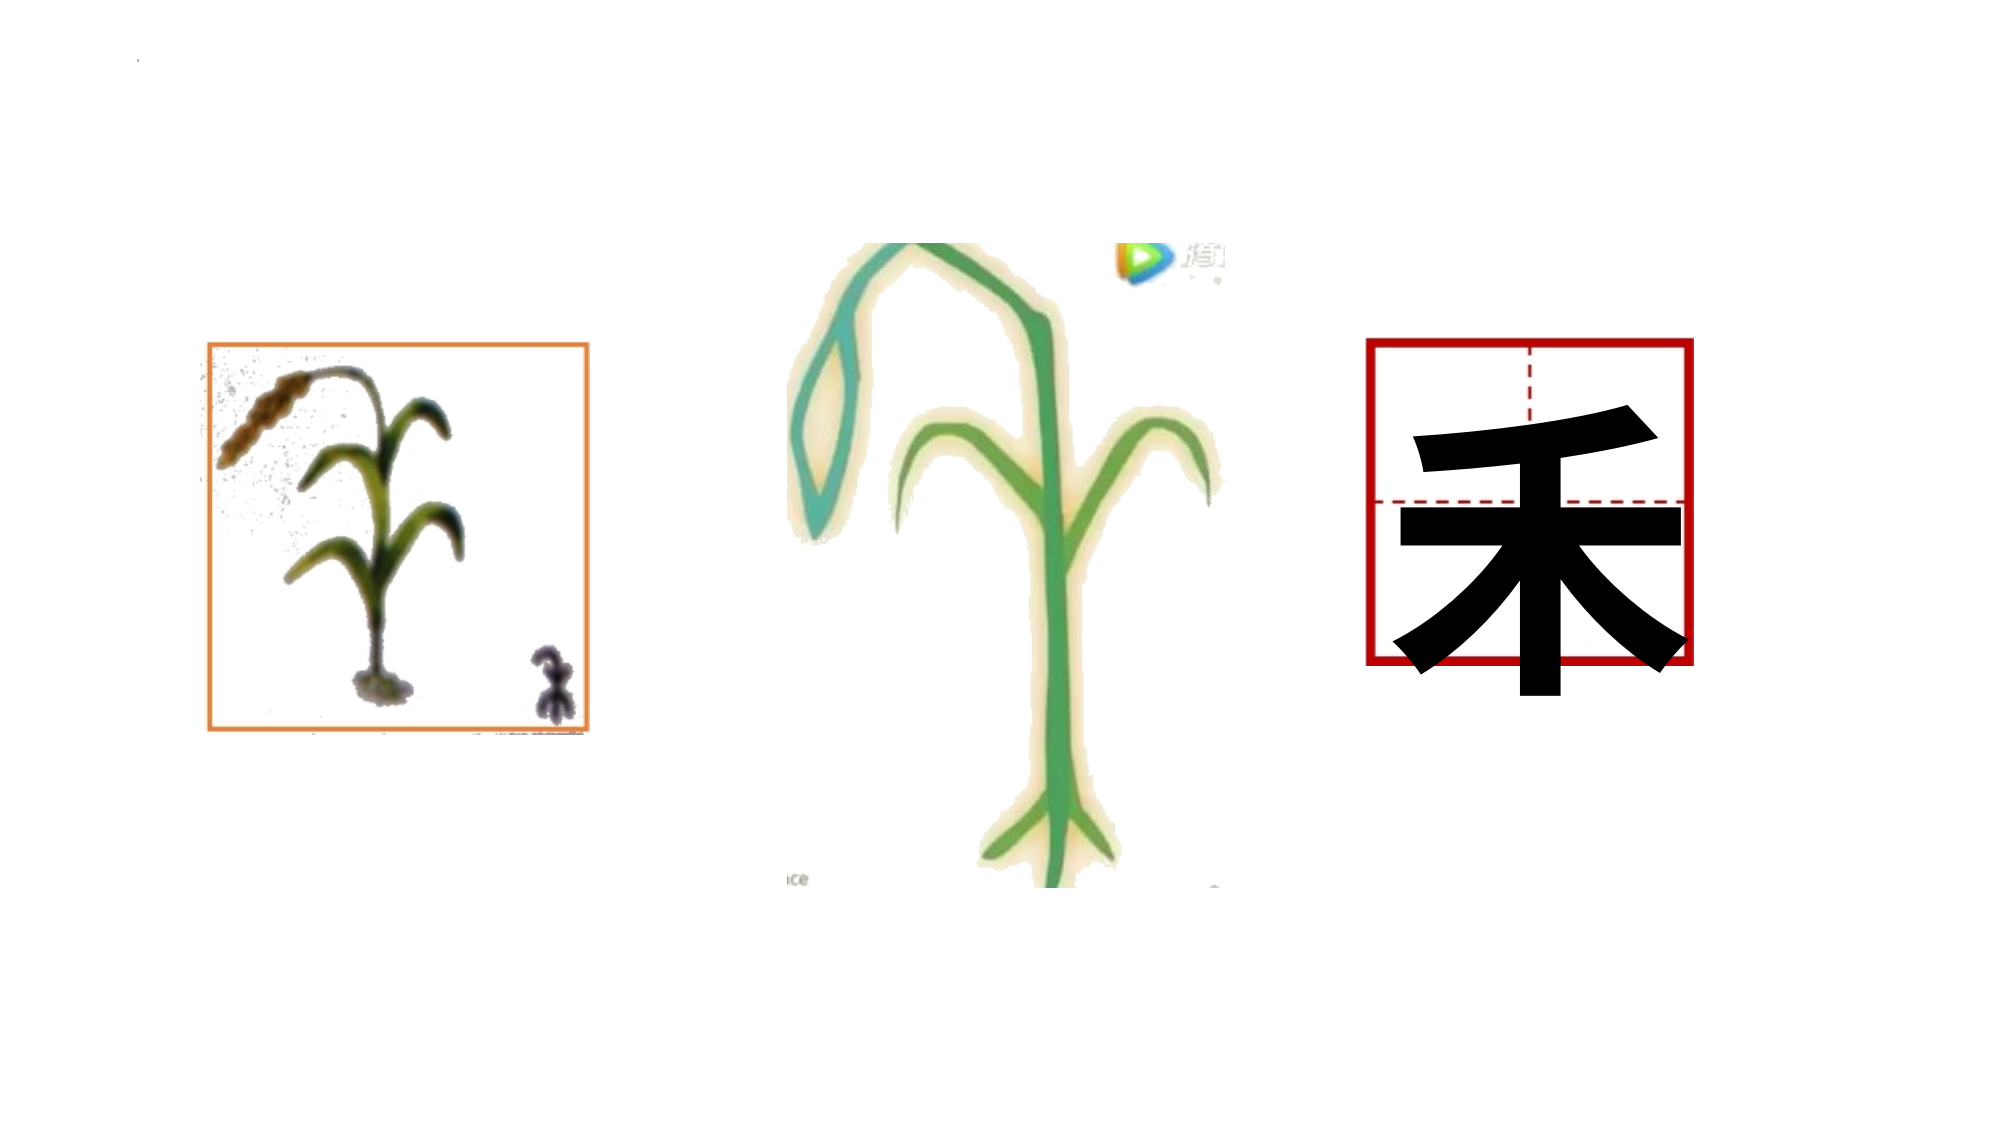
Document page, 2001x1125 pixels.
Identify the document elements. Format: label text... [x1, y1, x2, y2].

picture [1364, 337, 1694, 666]
text_box 禾 [1384, 360, 1704, 739]
picture [787, 243, 1225, 888]
picture [200, 341, 591, 736]
